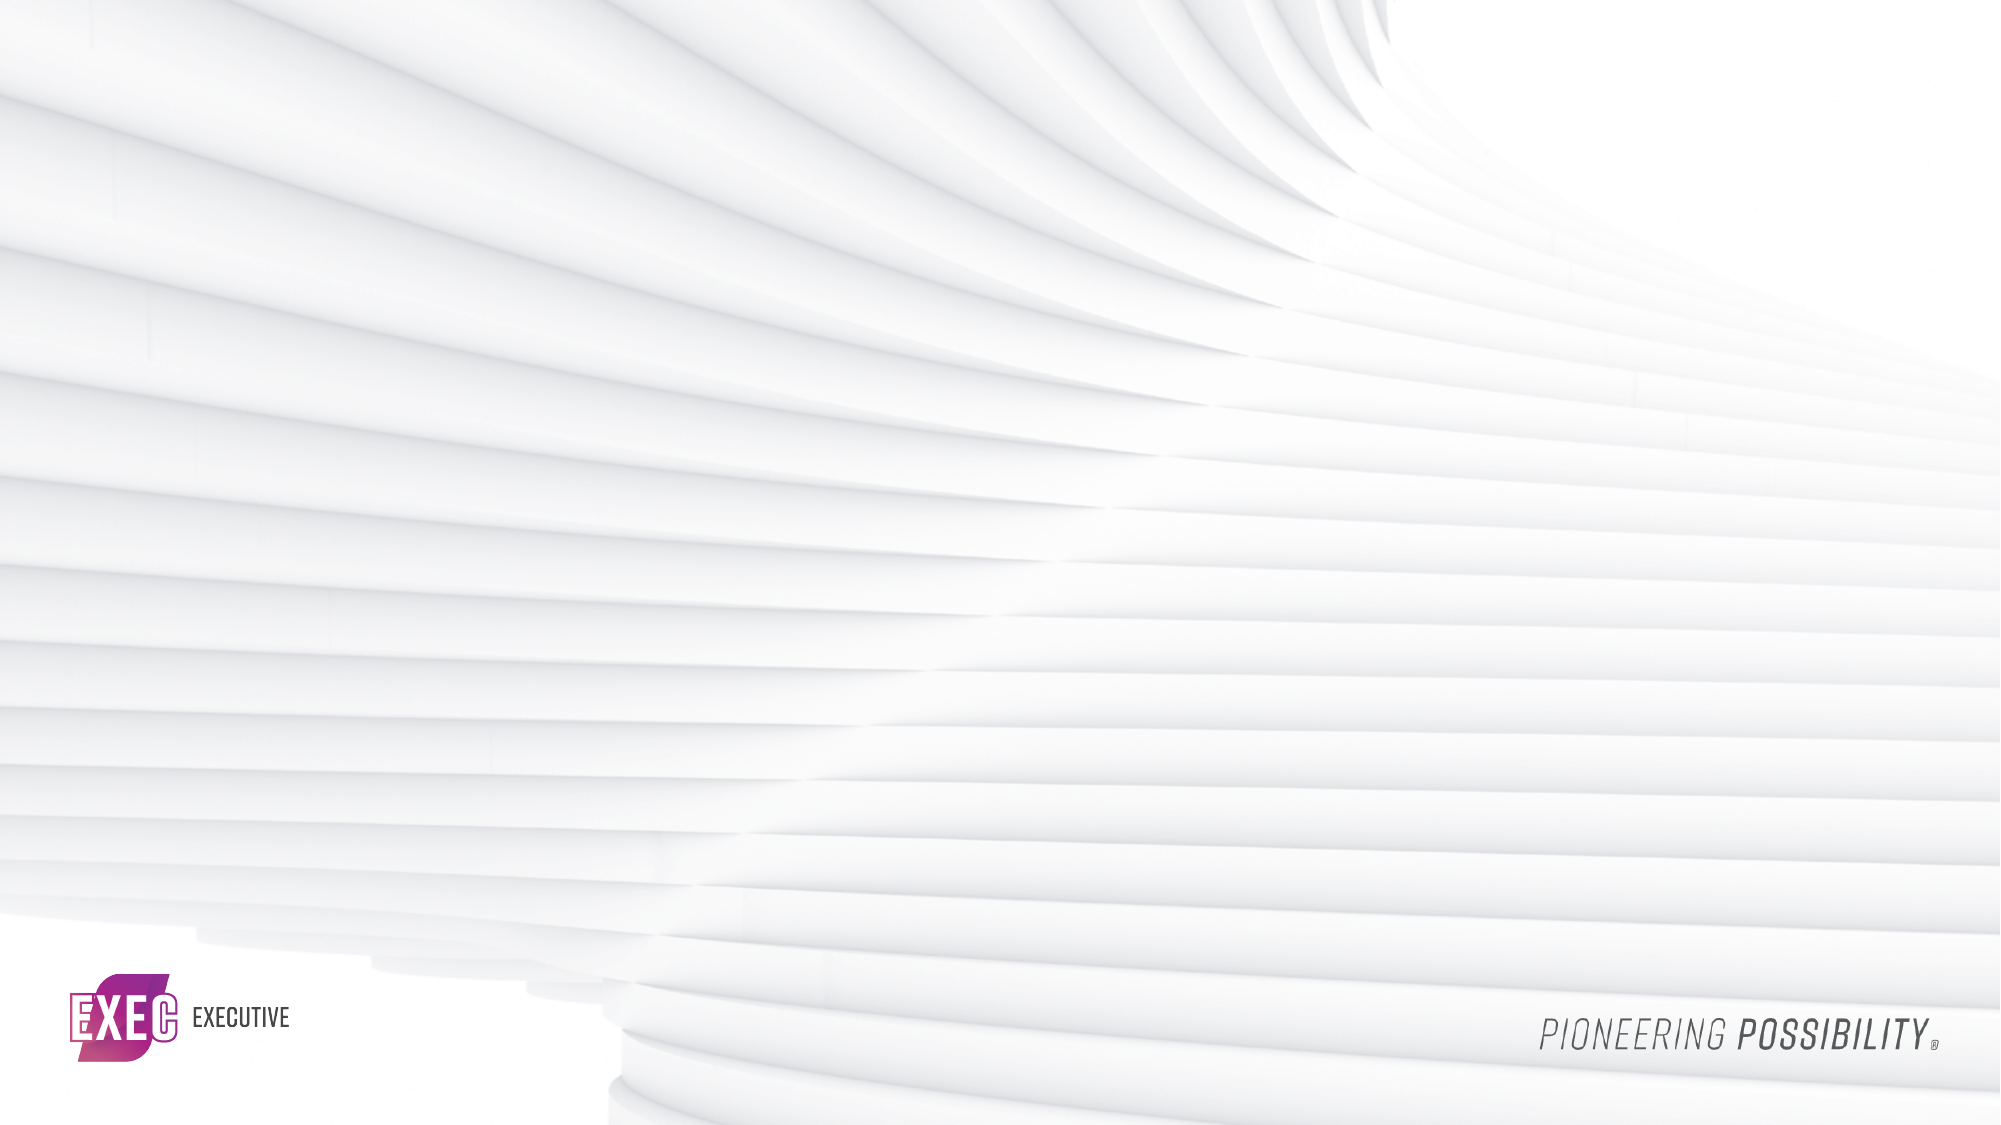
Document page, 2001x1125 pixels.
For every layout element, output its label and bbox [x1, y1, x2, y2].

picture [0, 974, 2000, 1125]
